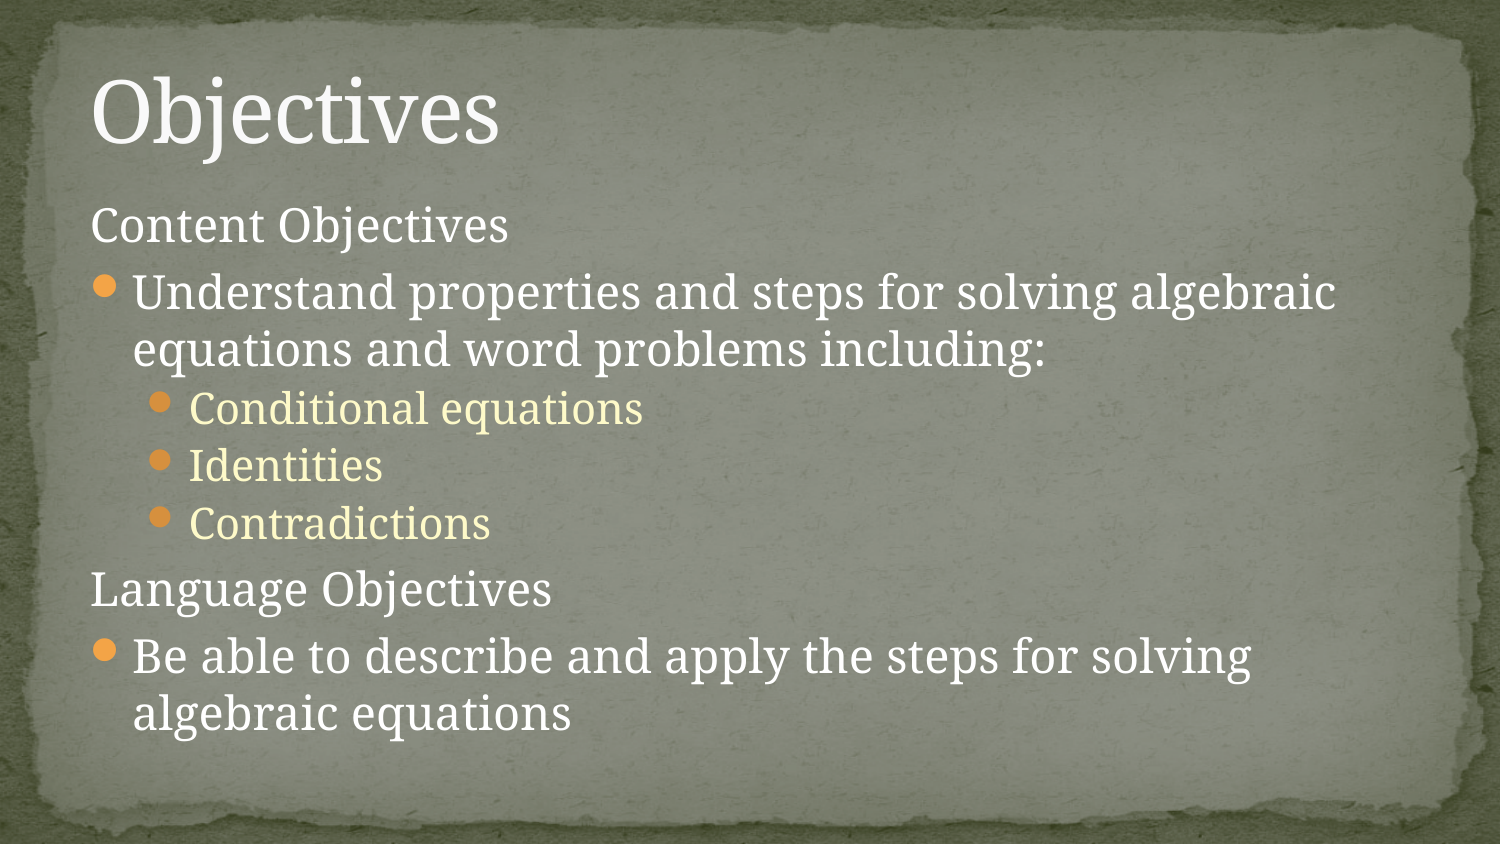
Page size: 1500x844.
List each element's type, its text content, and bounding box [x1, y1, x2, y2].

list Content Objectives Understand properties and steps for solving algebraic equations and word problems including: Conditional equations Identities Contradictions Language Objectives Be able to describe and apply the steps for solving algebraic equations [75, 187, 1425, 750]
title Objectives [74, 18, 1425, 169]
